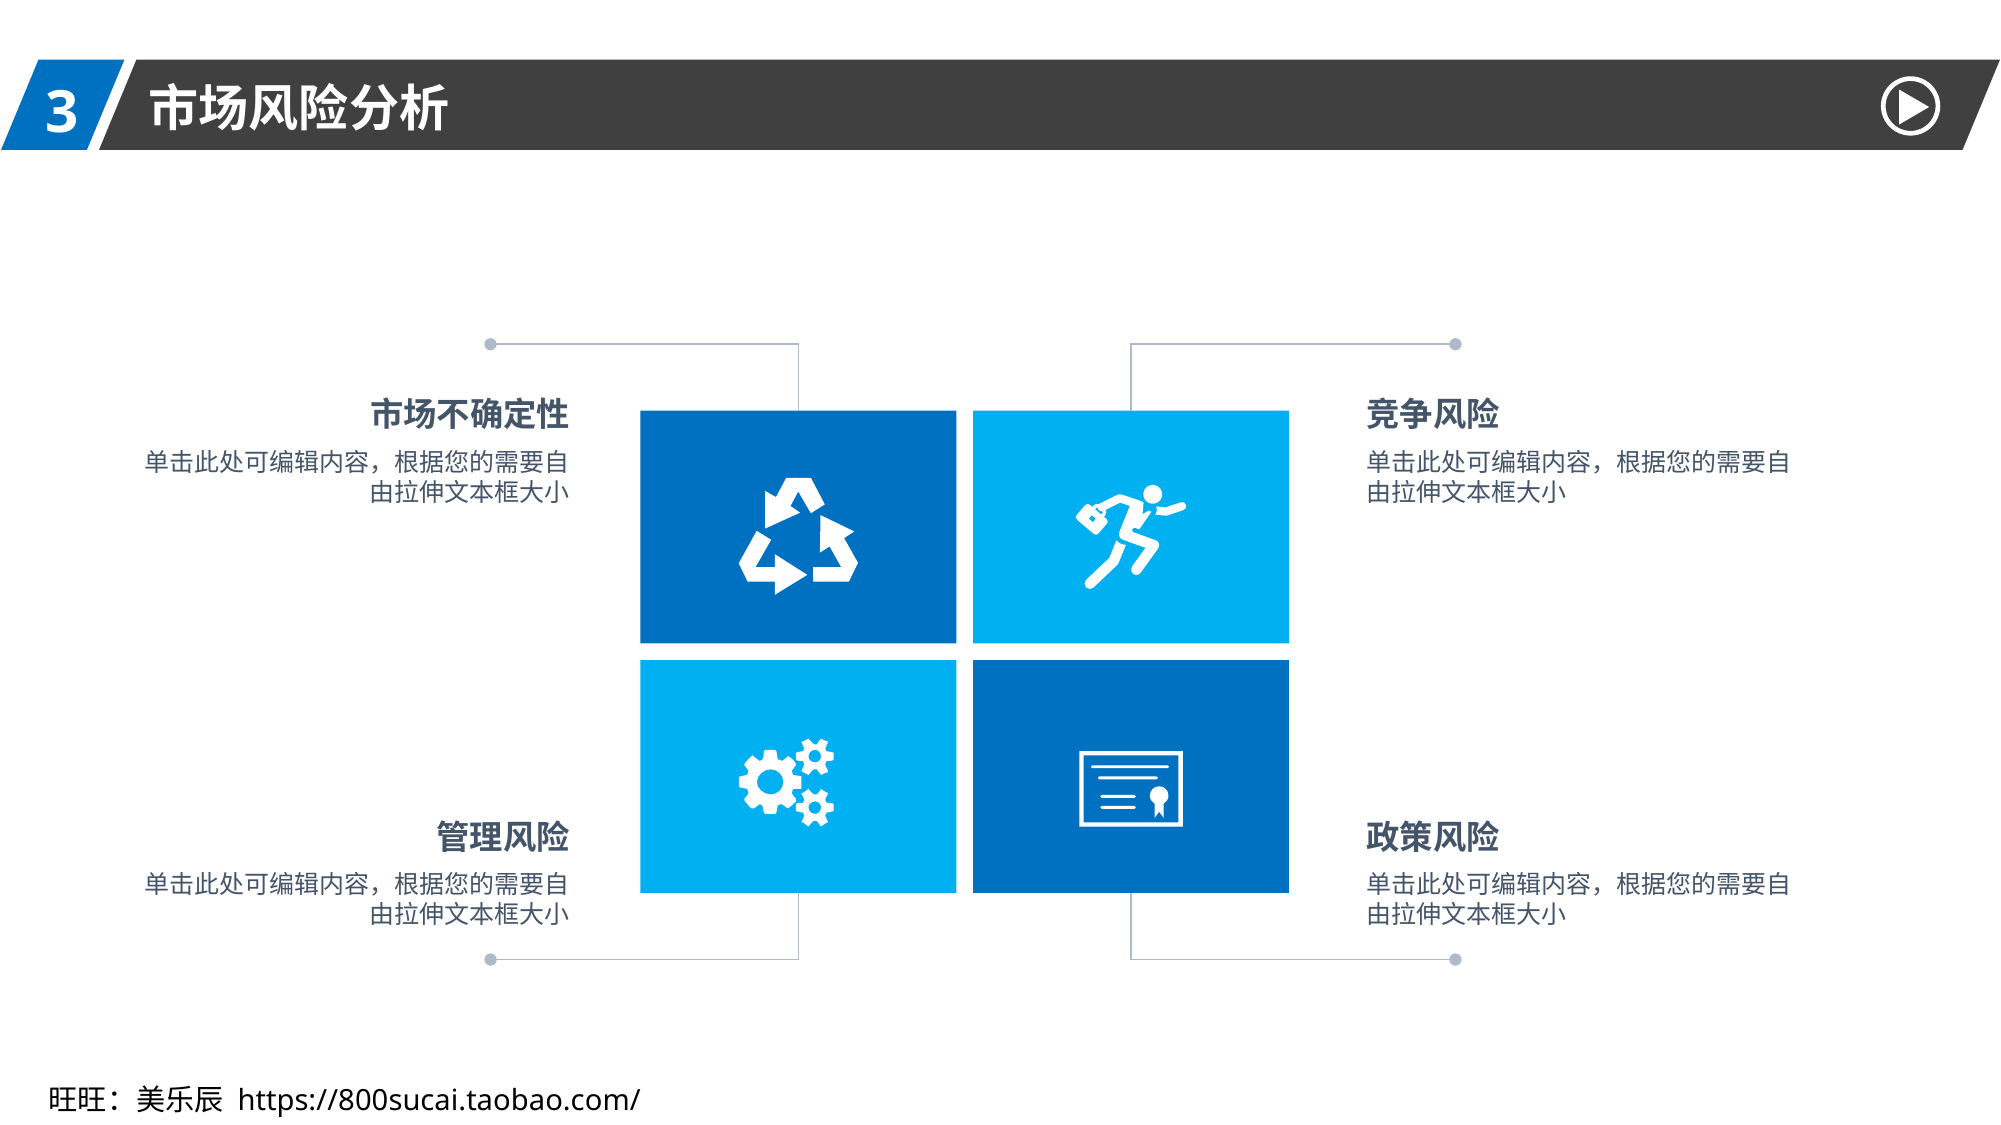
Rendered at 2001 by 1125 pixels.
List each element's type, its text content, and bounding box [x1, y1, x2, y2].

text_box 单击此处可编辑内容，根据您的需要自由拉伸文本框大小 [1366, 868, 1815, 929]
text_box 单击此处可编辑内容，根据您的需要自由拉伸文本框大小 [140, 446, 570, 506]
text_box [1155, 502, 1187, 516]
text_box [1259, 215, 1327, 540]
text_box [1143, 484, 1163, 504]
text_box 市场风险分析 [134, 69, 546, 145]
text_box [738, 738, 834, 827]
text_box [1259, 763, 1327, 1089]
text_box [1084, 540, 1126, 590]
text_box 竞争风险 [1366, 393, 1613, 434]
text_box [640, 660, 957, 893]
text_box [611, 223, 678, 532]
text_box [973, 660, 1289, 893]
text_box [1, 80, 30, 150]
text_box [610, 772, 679, 1081]
text_box [738, 530, 808, 595]
text_box [1079, 751, 1183, 827]
text_box 政策风险 [1366, 816, 1613, 857]
text_box 旺旺：美乐辰 https://800sucai.taobao.com/ [33, 1073, 657, 1124]
text_box [35, 59, 125, 66]
text_box [765, 477, 825, 529]
text_box [1075, 494, 1160, 576]
text_box [973, 410, 1289, 644]
text_box 管理风险 [360, 816, 570, 857]
text_box [1899, 89, 1930, 125]
text_box 单击此处可编辑内容，根据您的需要自由拉伸文本框大小 [140, 868, 570, 929]
text_box [1883, 78, 1938, 134]
text_box 3 [30, 66, 135, 152]
text_box [813, 515, 859, 582]
text_box 市场不确定性 [360, 393, 570, 434]
text_box [133, 59, 2000, 150]
text_box 单击此处可编辑内容，根据您的需要自由拉伸文本框大小 [1366, 446, 1815, 506]
text_box [640, 410, 957, 644]
